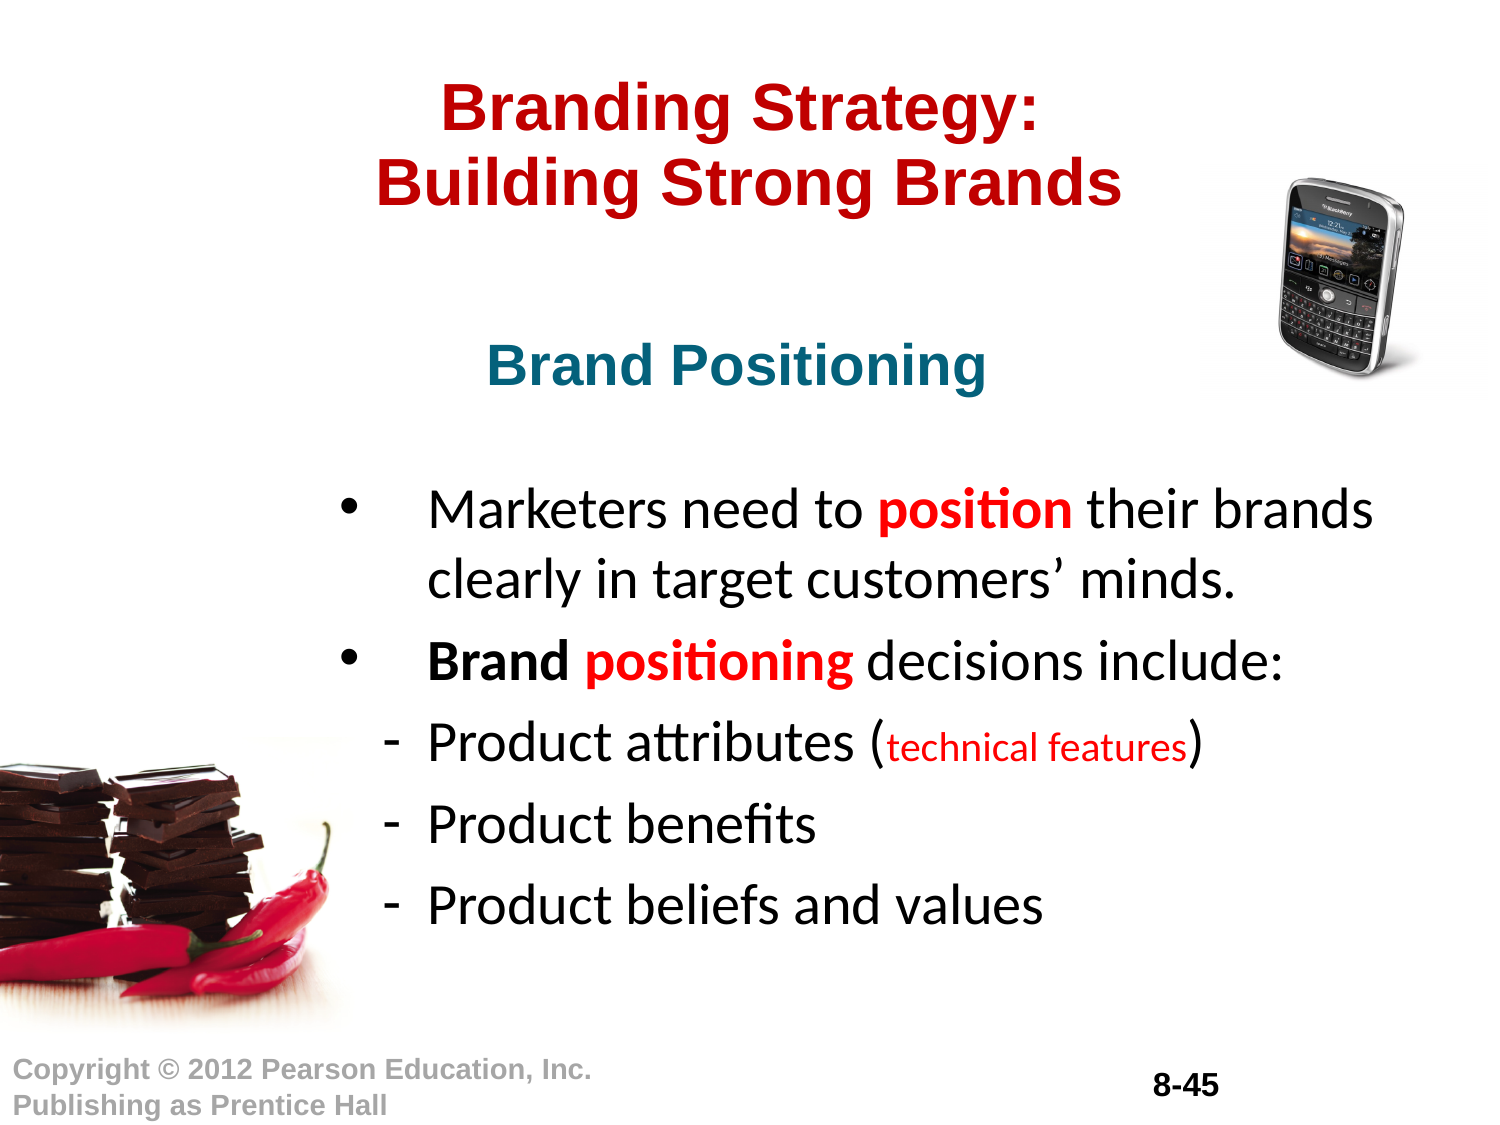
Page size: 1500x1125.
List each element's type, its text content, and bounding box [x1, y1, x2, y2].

title Branding Strategy: Building Strong Brands [112, 49, 1388, 238]
picture [1199, 162, 1488, 401]
list Brand Positioning [149, 312, 1326, 413]
picture [0, 737, 361, 1038]
list Marketers need to position their brands clearly in target customers’ minds. Brand positioning decisions include: Product attributes (technical features) Product benefits Product beliefs and values [324, 462, 1413, 938]
